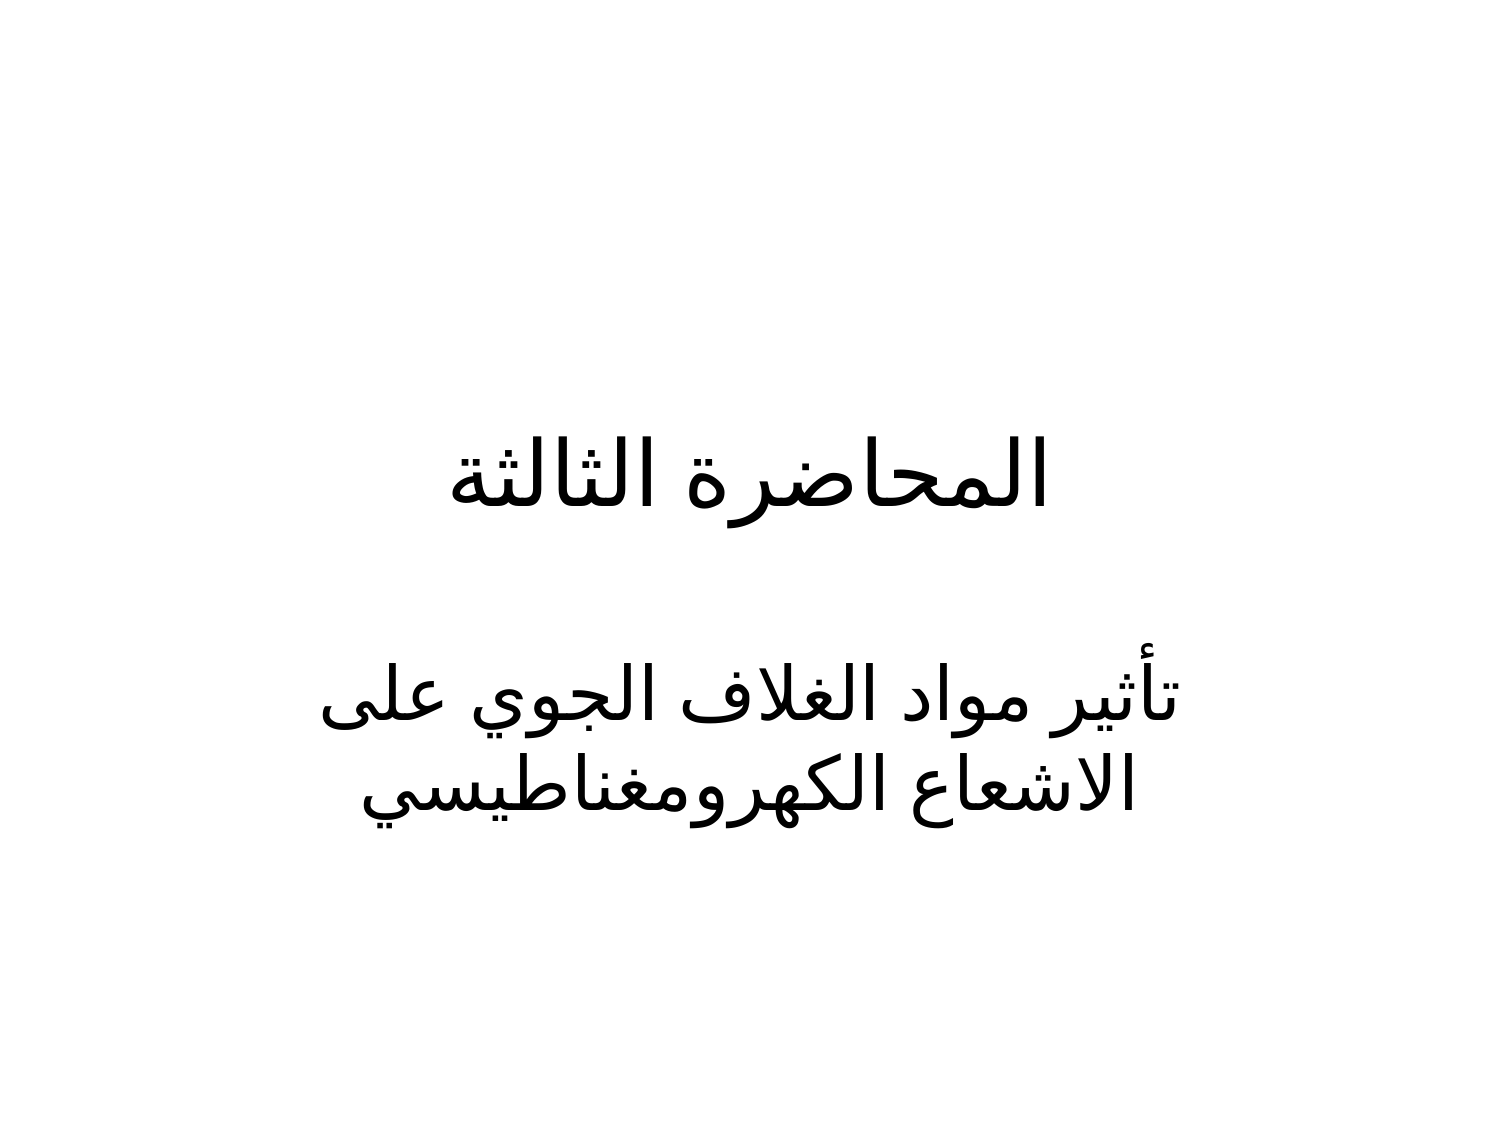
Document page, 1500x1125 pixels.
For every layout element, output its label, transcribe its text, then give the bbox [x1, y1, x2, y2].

title المحاضرة الثالثة [112, 349, 1388, 591]
subtitle تأثير مواد الغلاف الجوي على الاشعاع الكهرومغناطيسي [225, 637, 1275, 925]
